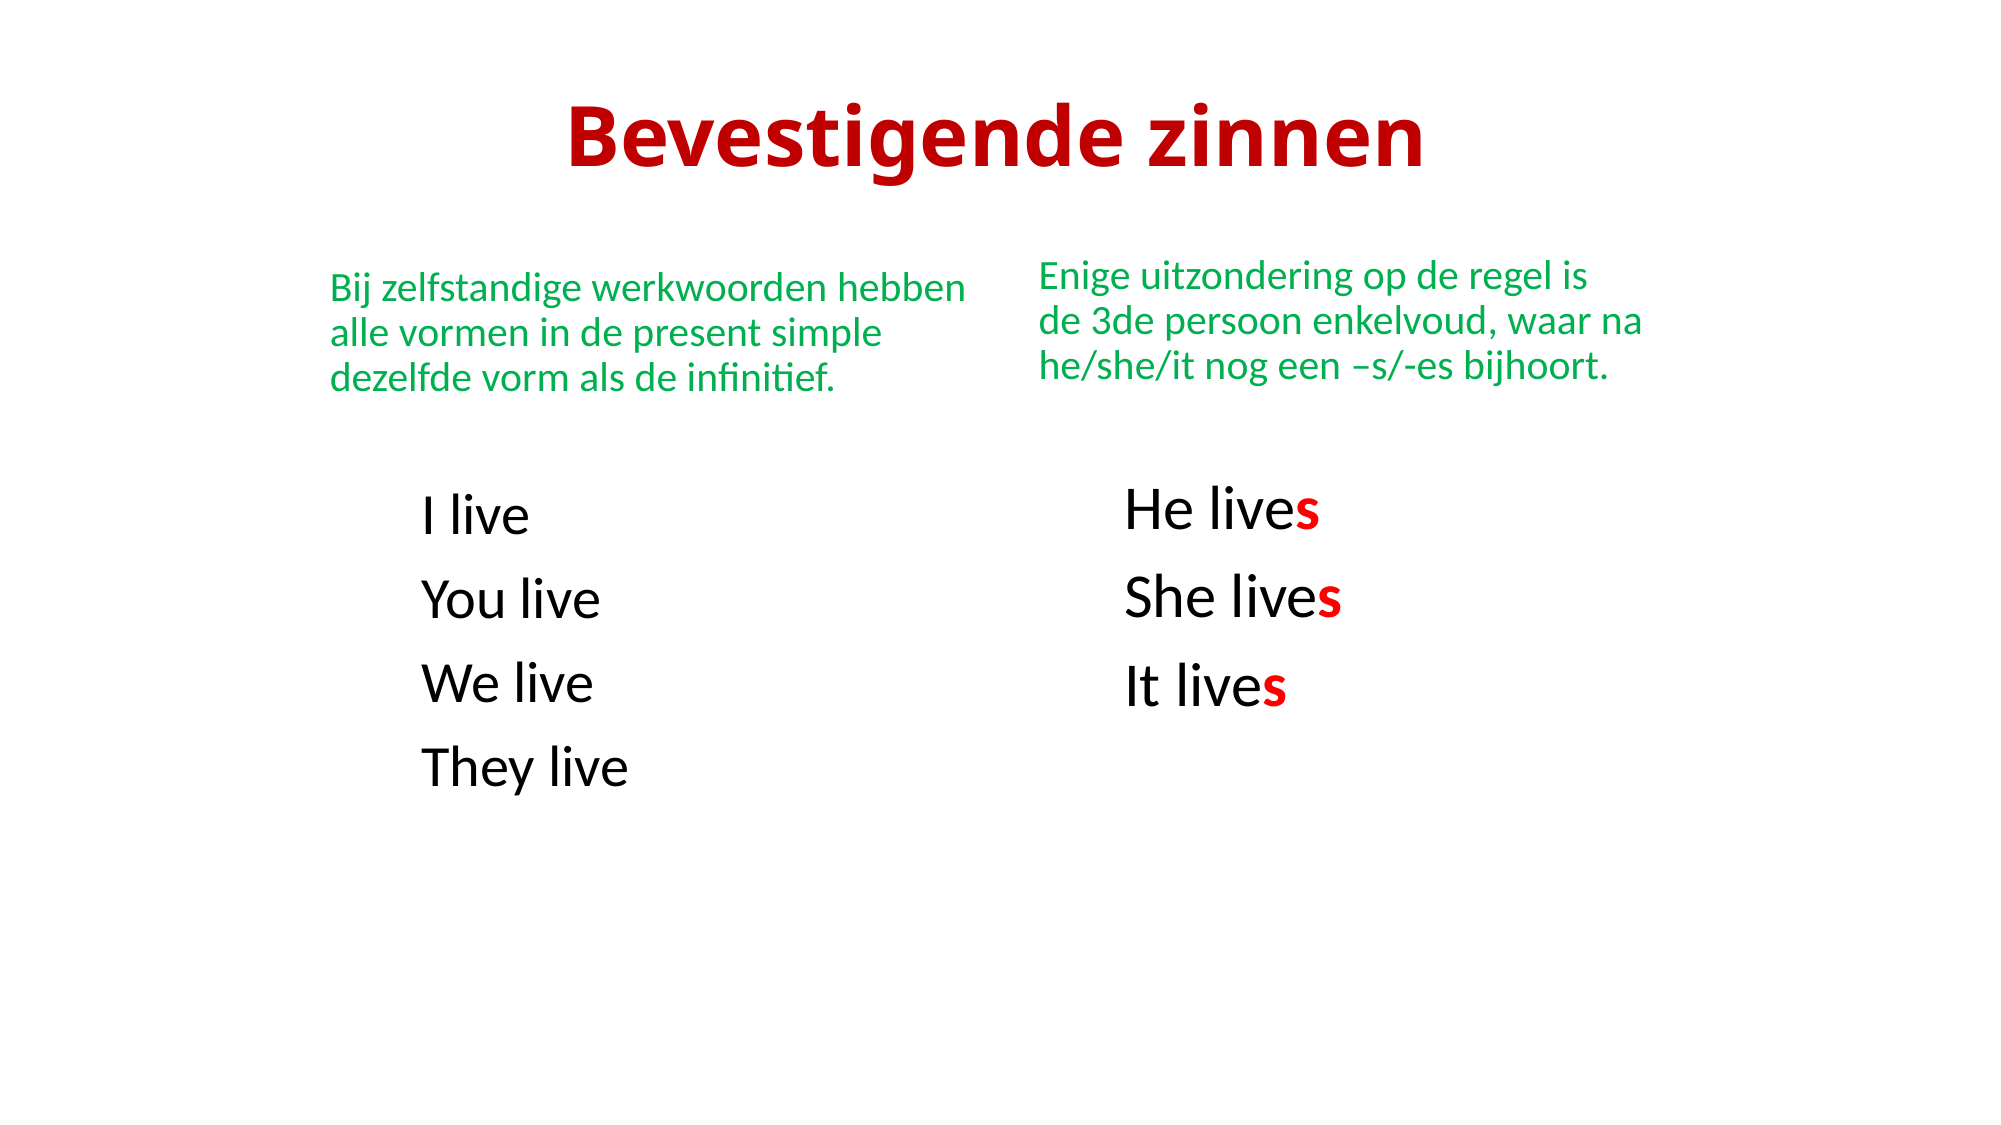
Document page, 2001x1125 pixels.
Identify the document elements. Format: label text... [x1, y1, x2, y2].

list Bij zelfstandige werkwoorden hebben alle vormen in de present simple dezelfde vorm als de infinitief. [314, 208, 989, 408]
title Bevestigende zinnen [137, 59, 1855, 219]
list He lives She lives It lives [1023, 468, 1662, 1125]
list Enige uitzondering op de regel is de 3de persoon enkelvoud, waar na he/she/it nog een –s/-es bijhoort. [1023, 290, 1687, 396]
list I live You live We live They live [326, 476, 990, 1125]
